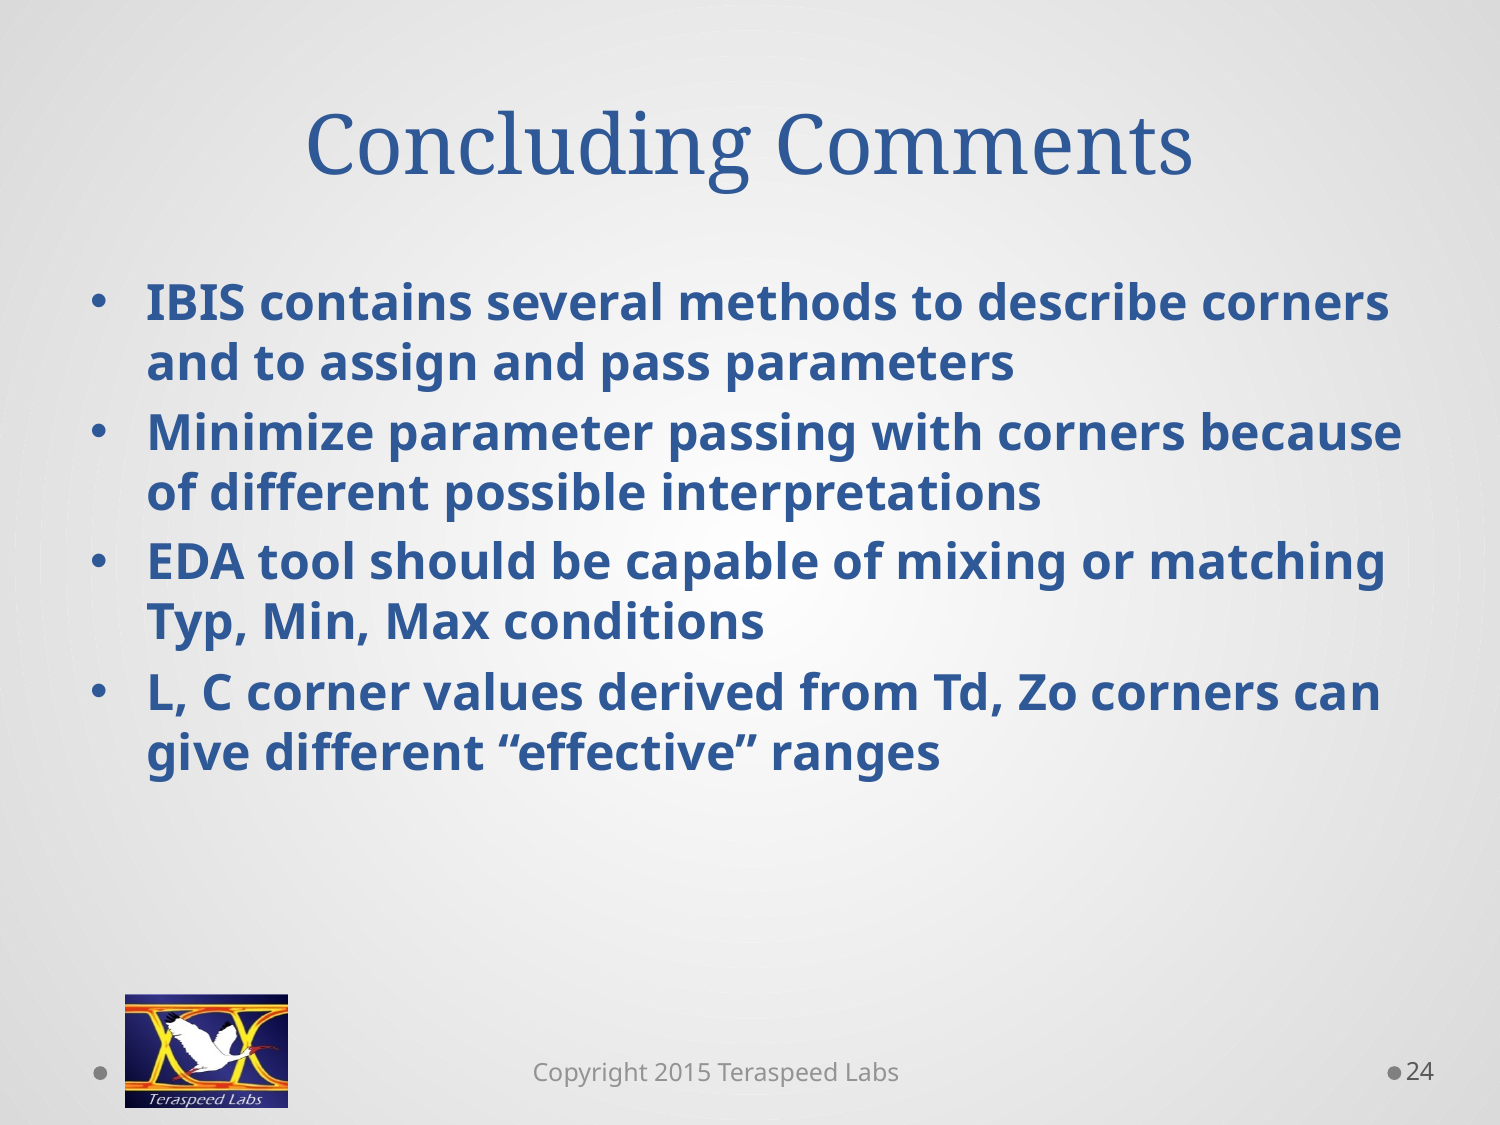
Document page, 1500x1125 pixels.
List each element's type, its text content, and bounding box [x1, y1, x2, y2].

title Concluding Comments [75, 0, 1425, 262]
footer Copyright 2015 Teraspeed Labs [525, 1043, 993, 1103]
slide_number 24 [1401, 1042, 1494, 1103]
picture [125, 1005, 288, 1108]
list IBIS contains several methods to describe corners and to assign and pass parameters Minimize parameter passing with corners because of different possible interpretations EDA tool should be capable of mixing or matching Typ, Min, Max conditions L, C corner values derived from Td, Zo corners can give different “effective” ranges [75, 262, 1425, 1005]
